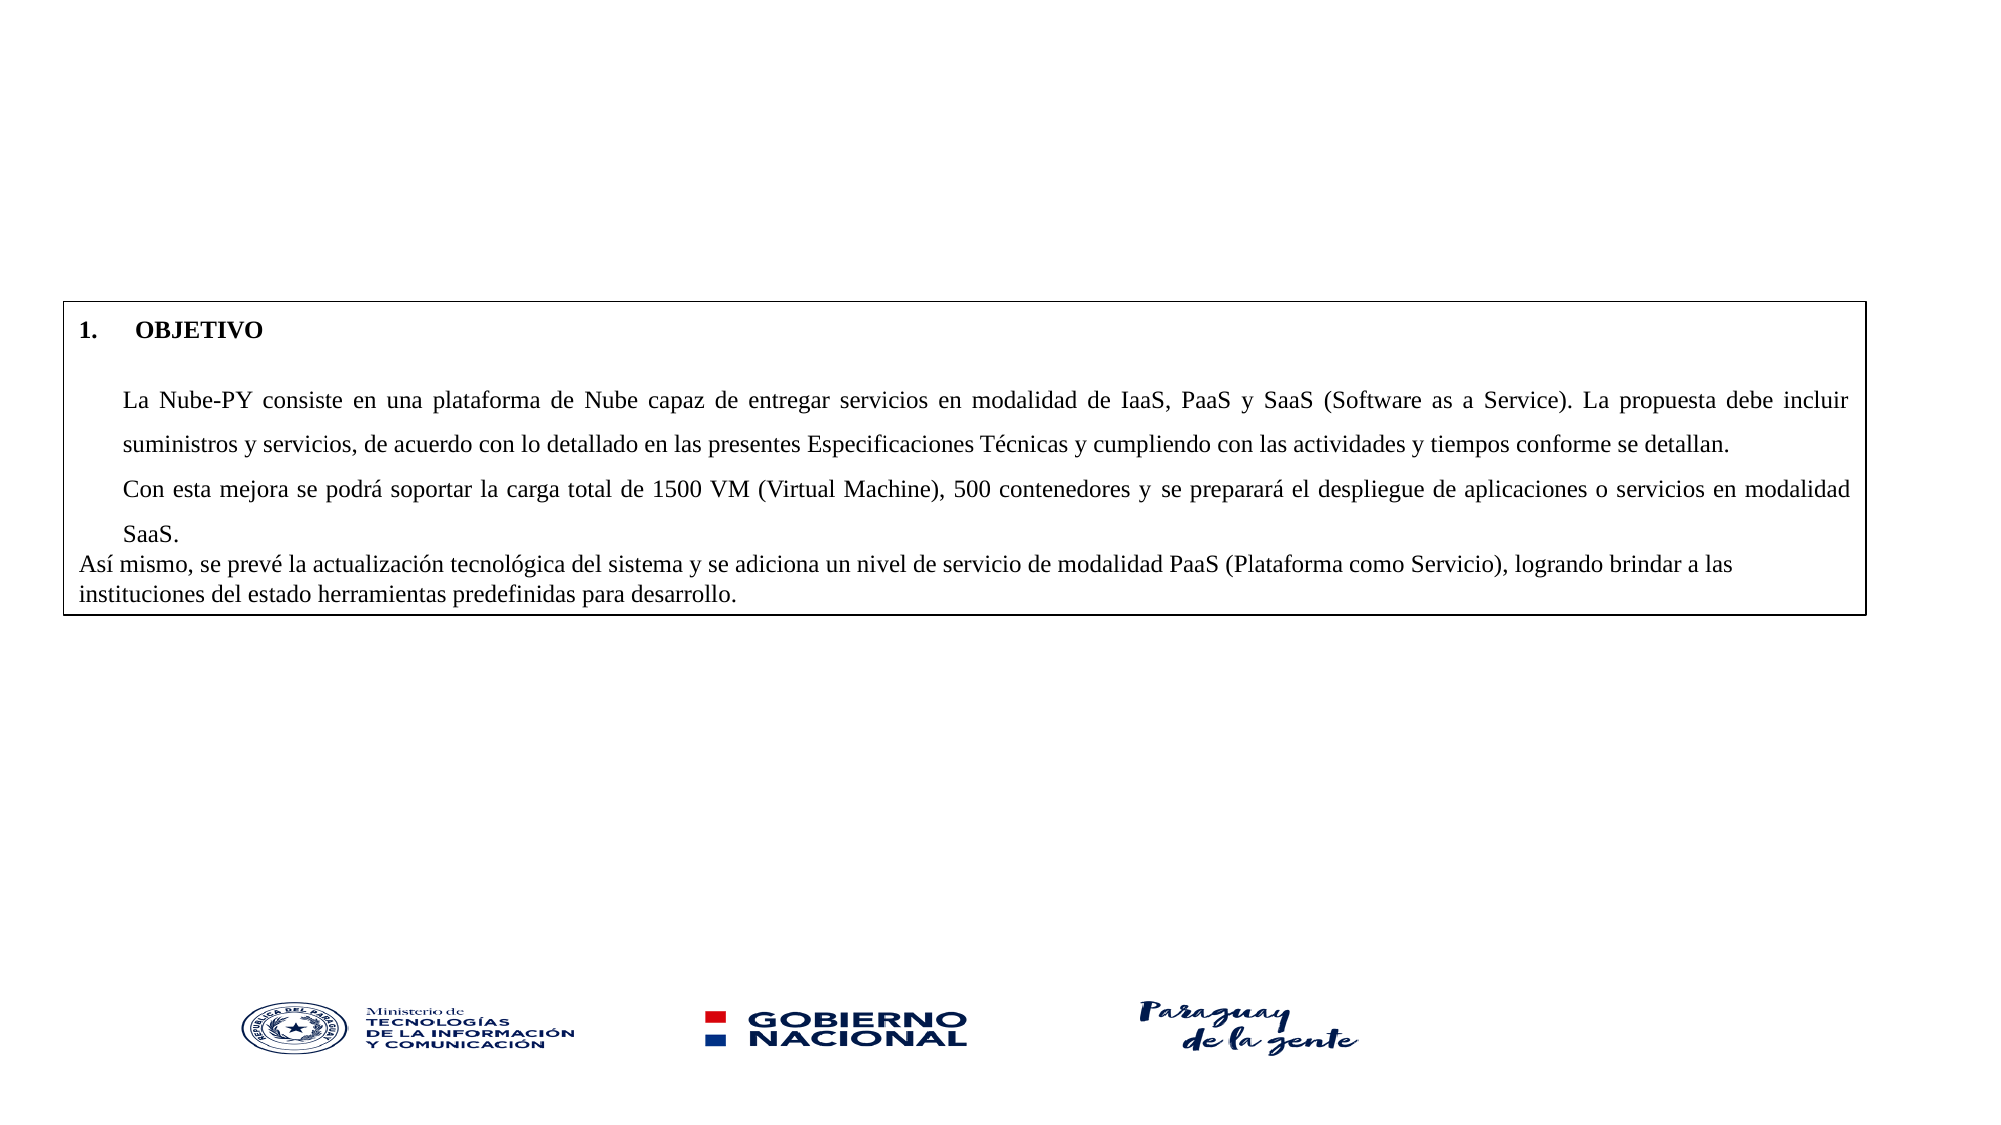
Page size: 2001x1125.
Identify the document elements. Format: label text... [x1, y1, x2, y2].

text_box OBJETIVO La Nube-PY consiste en una plataforma de Nube capaz de entregar servicios en modalidad de IaaS, PaaS y SaaS (Software as a Service). La propuesta debe incluir suministros y servicios, de acuerdo con lo detallado en las presentes Especificaciones Técnicas y cumpliendo con las actividades y tiempos conforme se detallan. Con esta mejora se podrá soportar la carga total de 1500 VM (Virtual Machine), 500 contenedores y se preparará el despliegue de aplicaciones o servicios en modalidad SaaS. Así mismo, se prevé la actualización tecnológica del sistema y se adiciona un nivel de servicio de modalidad PaaS (Plataforma como Servicio), logrando brindar a las instituciones del estado herramientas predefinidas para desarrollo. [63, 301, 1867, 616]
picture [241, 1000, 1360, 1057]
